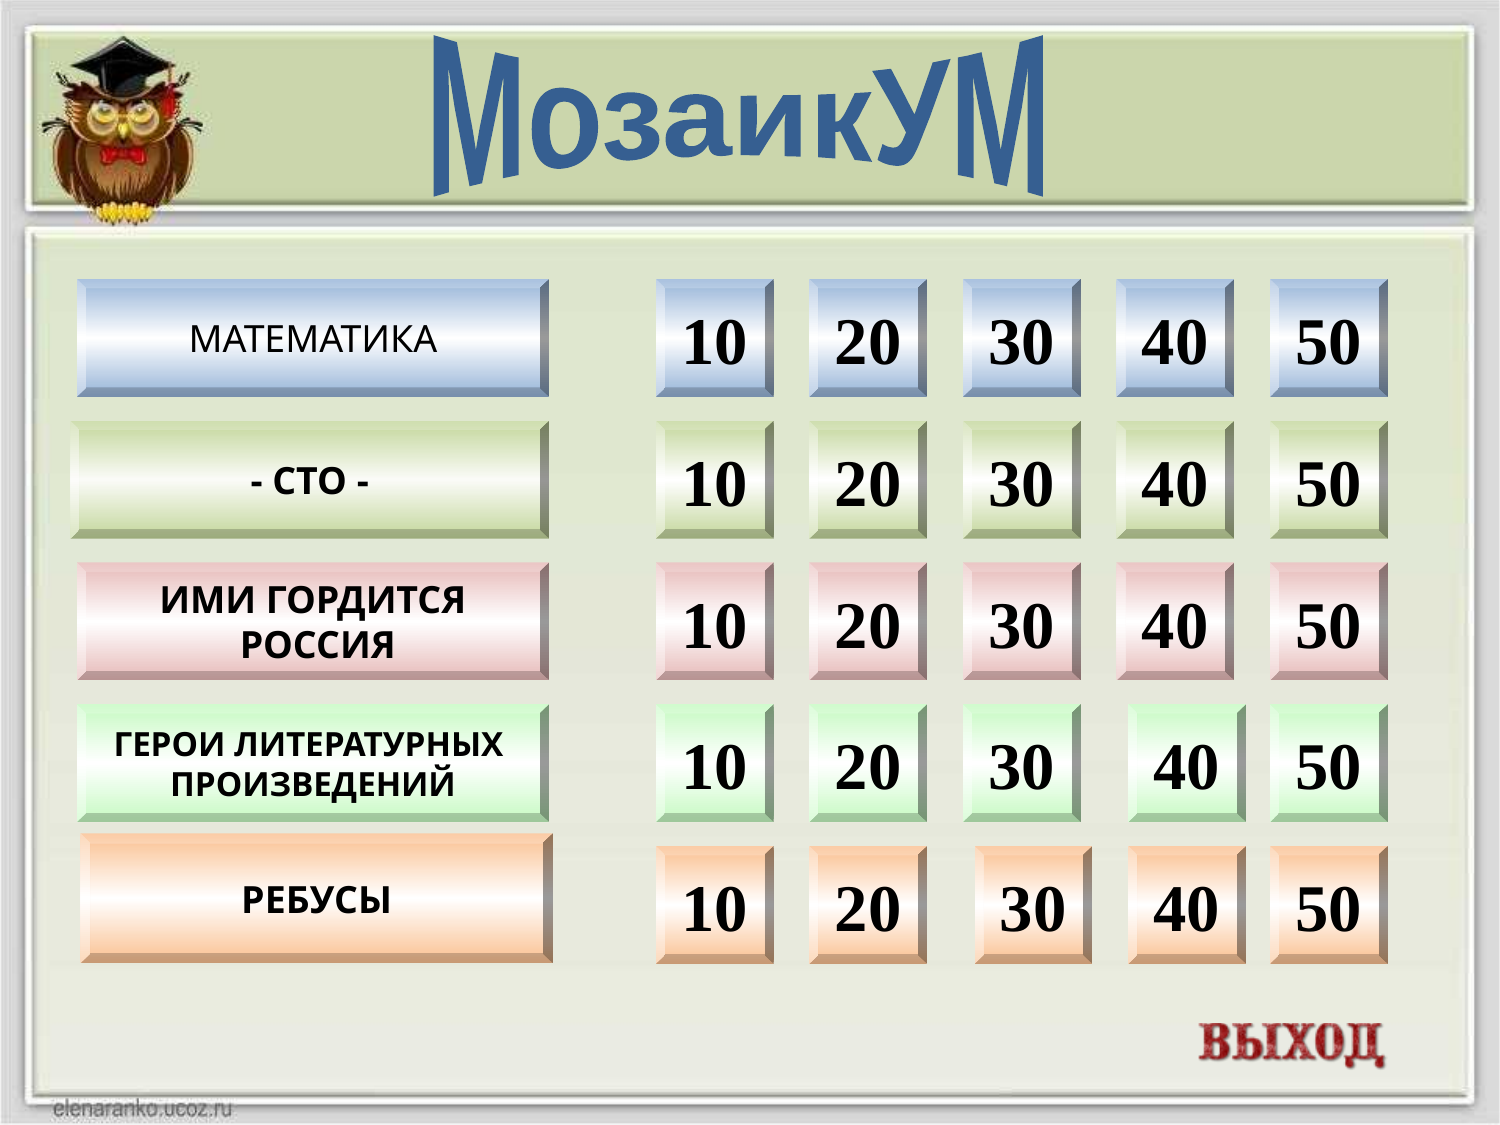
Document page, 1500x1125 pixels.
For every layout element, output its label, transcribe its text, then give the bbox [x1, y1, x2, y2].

text_box ГЕРОИ ЛИТЕРАТУРНЫХ ПРОИЗВЕДЕНИЙ [76, 704, 550, 823]
text_box 40 [1116, 420, 1235, 539]
text_box 50 [1269, 845, 1388, 964]
text_box 10 [655, 562, 774, 681]
text_box 40 [1116, 562, 1235, 681]
text_box 40 [1128, 845, 1247, 964]
text_box 50 [1269, 420, 1388, 539]
text_box 20 [809, 420, 928, 539]
text_box 40 [1116, 278, 1235, 397]
text_box 30 [962, 278, 1081, 397]
text_box ИМИ ГОРДИТСЯ РОССИЯ [76, 562, 550, 681]
text_box 30 [962, 704, 1081, 823]
text_box 10 [655, 278, 774, 397]
picture [0, 0, 1500, 1125]
text_box МАТЕМАТИКА [76, 278, 550, 397]
text_box 30 [962, 420, 1081, 539]
text_box 40 [1128, 704, 1247, 823]
text_box 30 [962, 562, 1081, 681]
text_box 20 [809, 278, 928, 397]
text_box 50 [1269, 562, 1388, 681]
text_box 50 [1269, 278, 1388, 397]
text_box 50 [1269, 704, 1388, 823]
text_box 20 [809, 845, 928, 964]
text_box 10 [655, 704, 774, 823]
text_box 20 [809, 704, 928, 823]
text_box РЕБУСЫ [80, 833, 553, 964]
text_box - СТО - [70, 420, 550, 539]
text_box 10 [655, 420, 774, 539]
text_box 10 [655, 845, 774, 964]
text_box 30 [974, 845, 1093, 964]
text_box 20 [809, 562, 928, 681]
